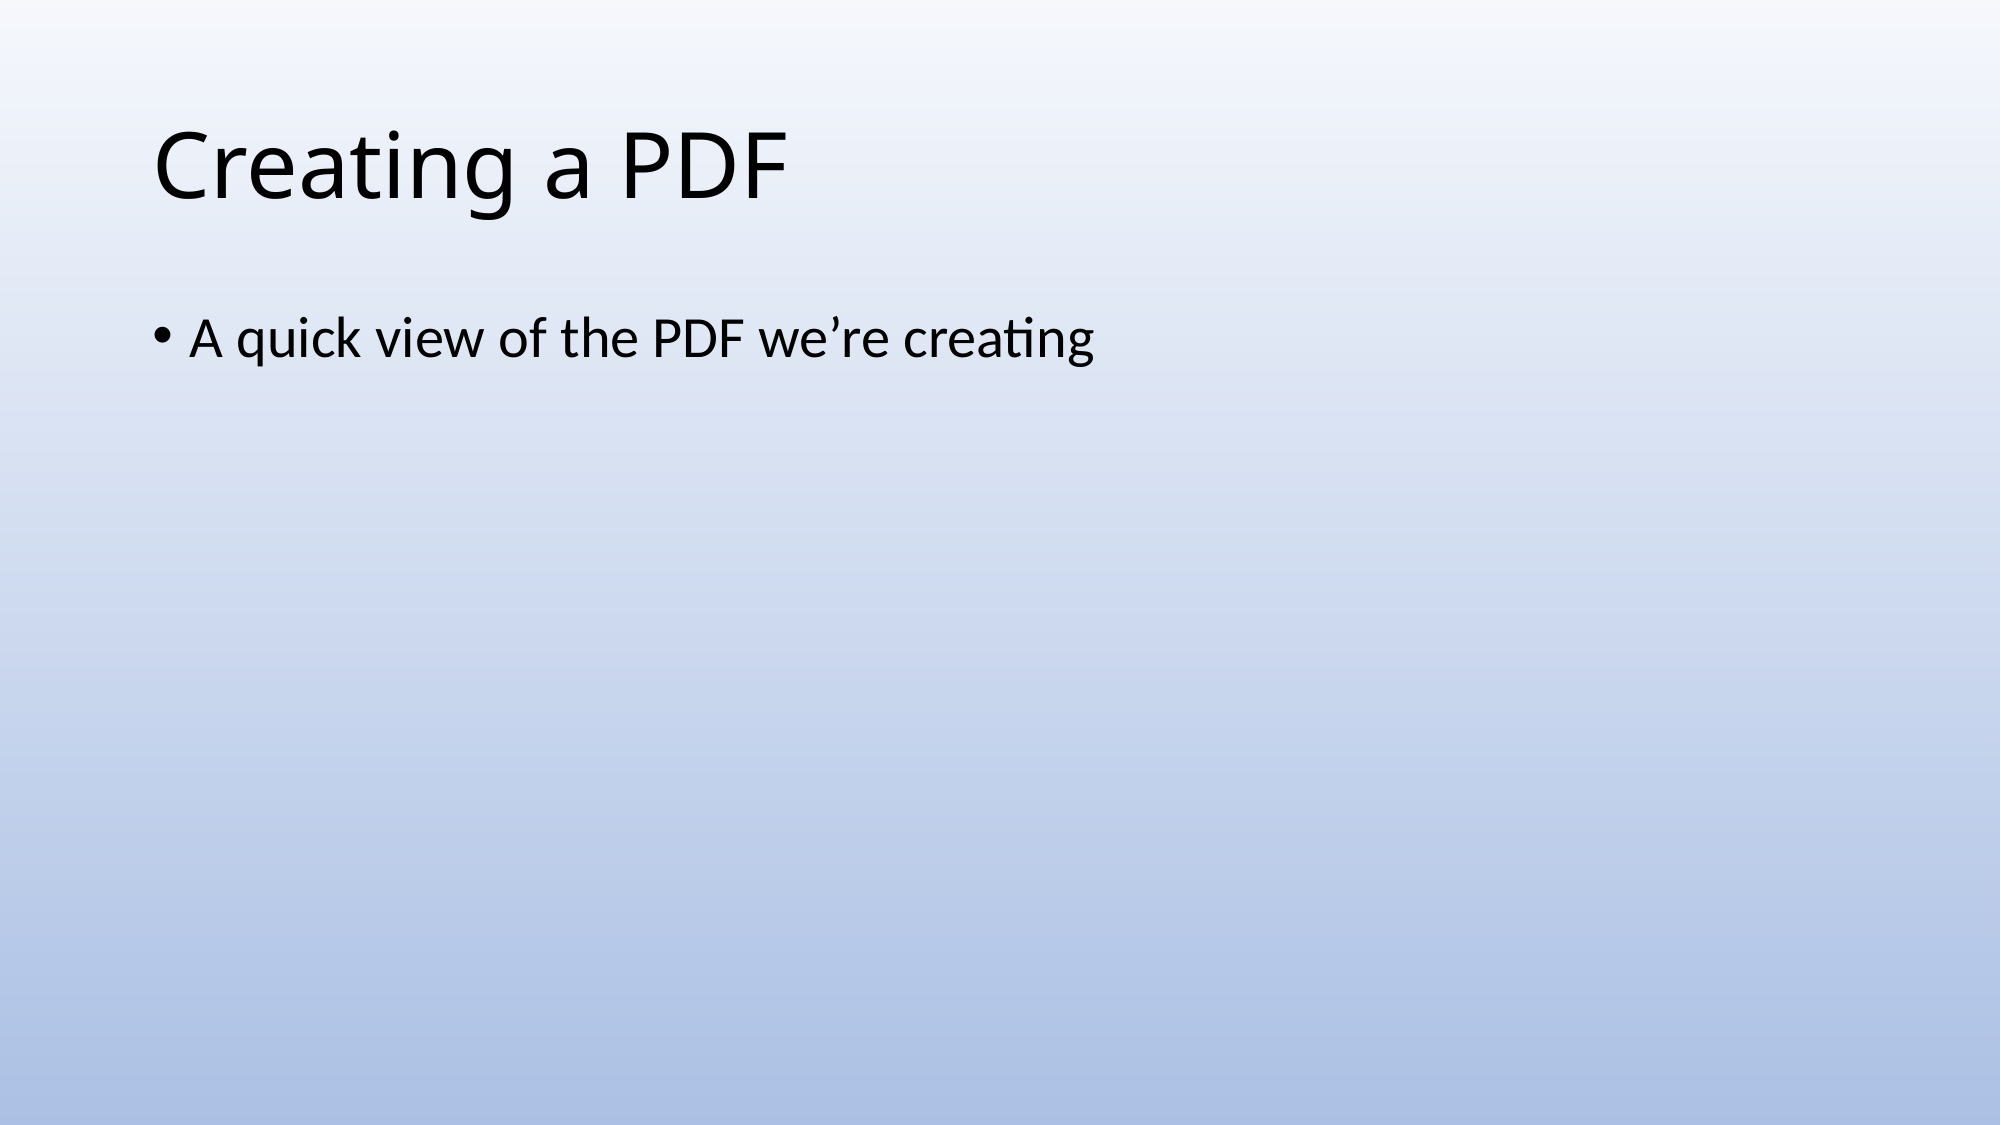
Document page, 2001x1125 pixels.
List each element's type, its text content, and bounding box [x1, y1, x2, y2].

list A quick view of the PDF we’re creating [137, 299, 1863, 1014]
title Creating a PDF [137, 59, 1863, 278]
